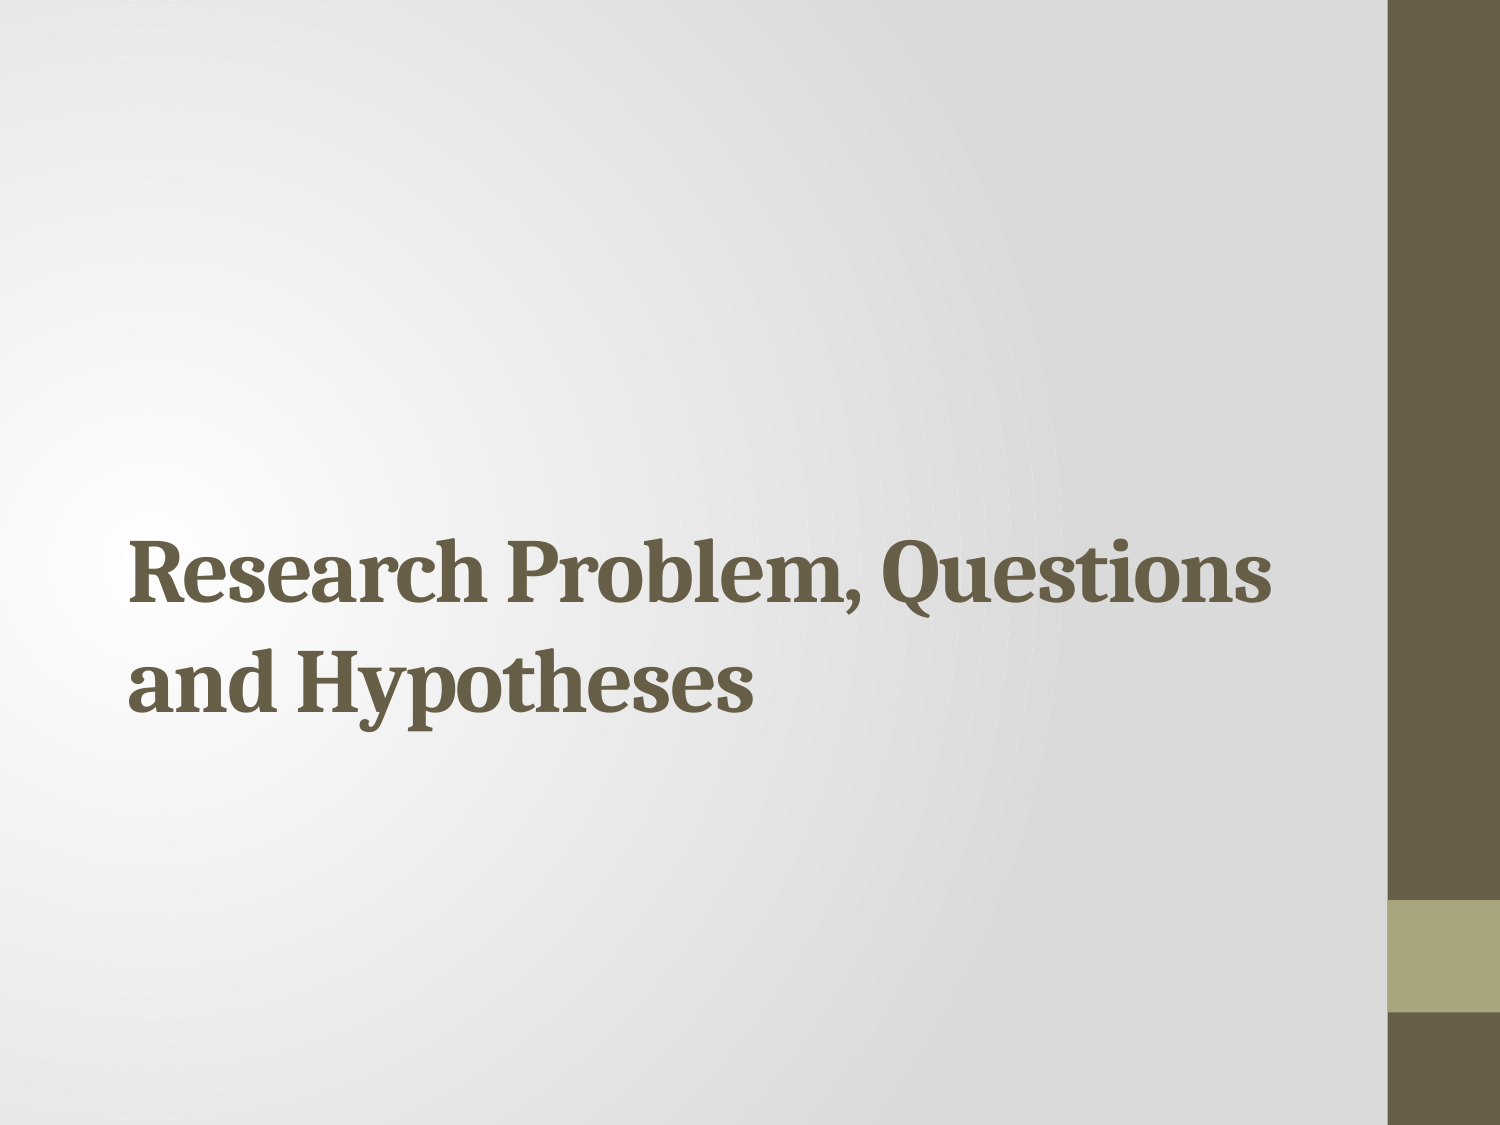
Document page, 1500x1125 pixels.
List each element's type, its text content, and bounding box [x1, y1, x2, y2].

title Research Problem, Questions and Hypotheses [112, 312, 1350, 738]
